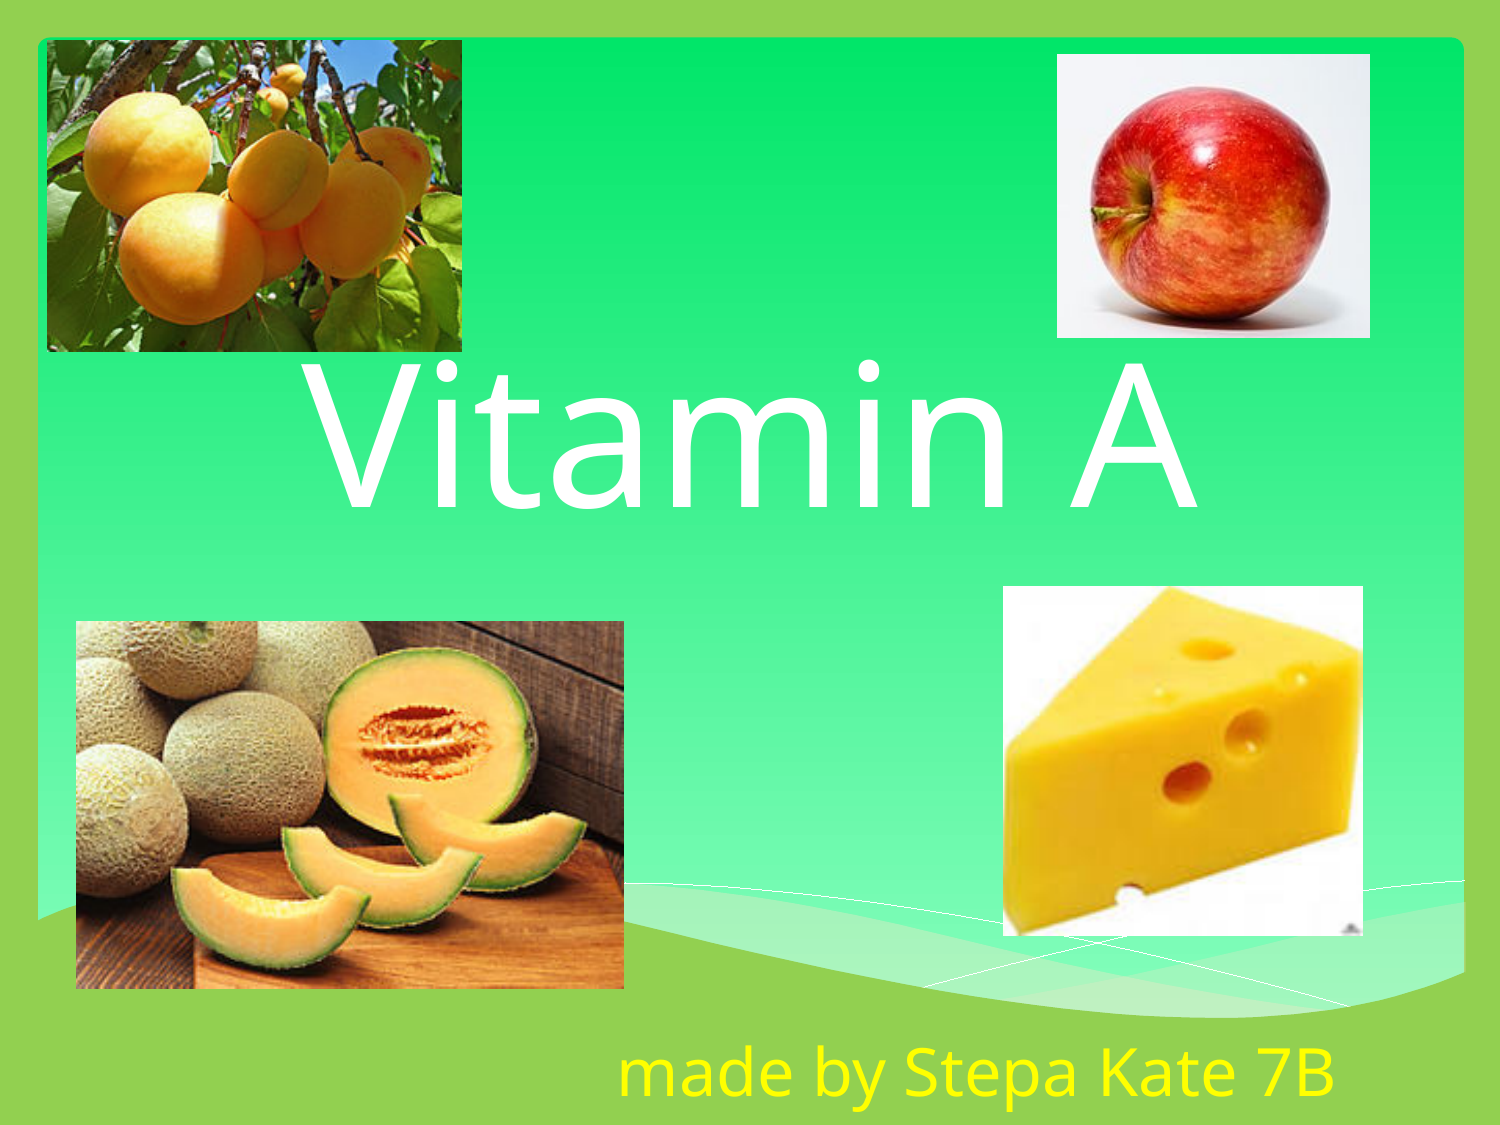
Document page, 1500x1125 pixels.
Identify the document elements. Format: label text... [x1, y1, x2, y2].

picture [1056, 54, 1370, 338]
picture [47, 40, 462, 352]
picture [1003, 585, 1363, 936]
text_box made by Stepa Kate 7B [584, 1022, 1447, 1117]
title Vitamin A [112, 262, 1388, 555]
picture [76, 621, 624, 990]
